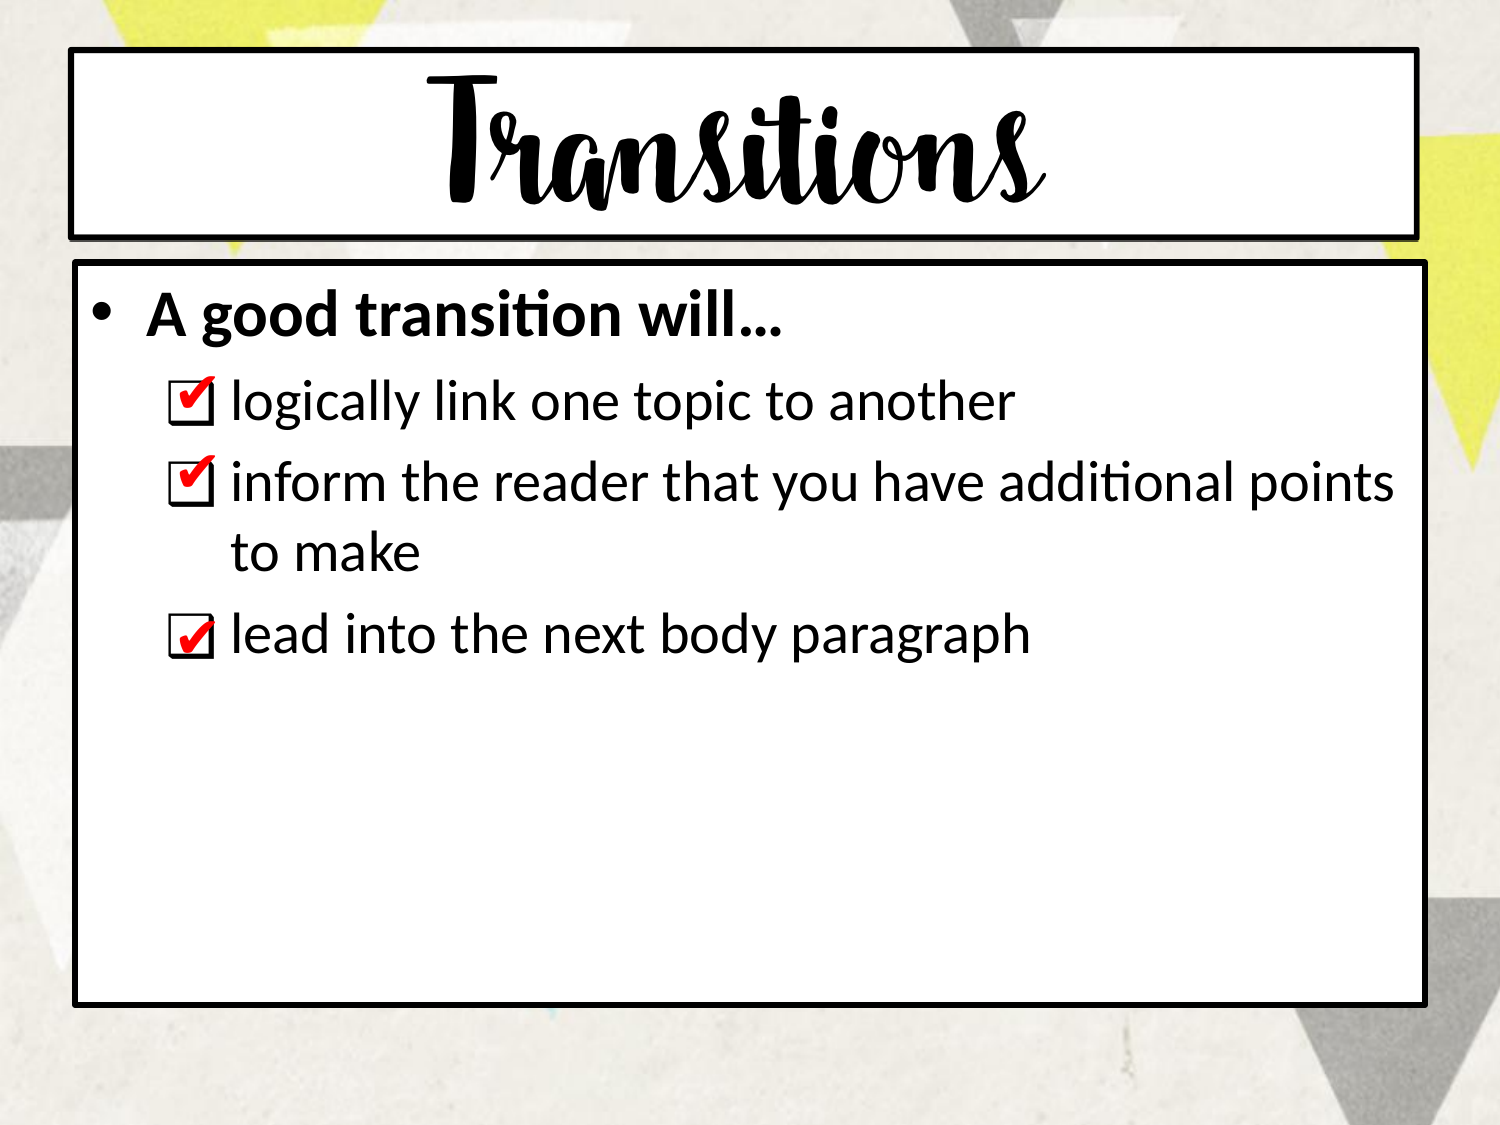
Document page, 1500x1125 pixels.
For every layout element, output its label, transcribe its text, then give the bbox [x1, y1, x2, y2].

picture [0, 0, 1500, 1125]
list A good transition will… logically link one topic to another inform the reader that you have additional points to make lead into the next body paragraph [72, 259, 1428, 1008]
text_box ✔ [158, 426, 245, 513]
text_box ✔ [158, 347, 245, 426]
text_box ✔ [158, 592, 245, 679]
